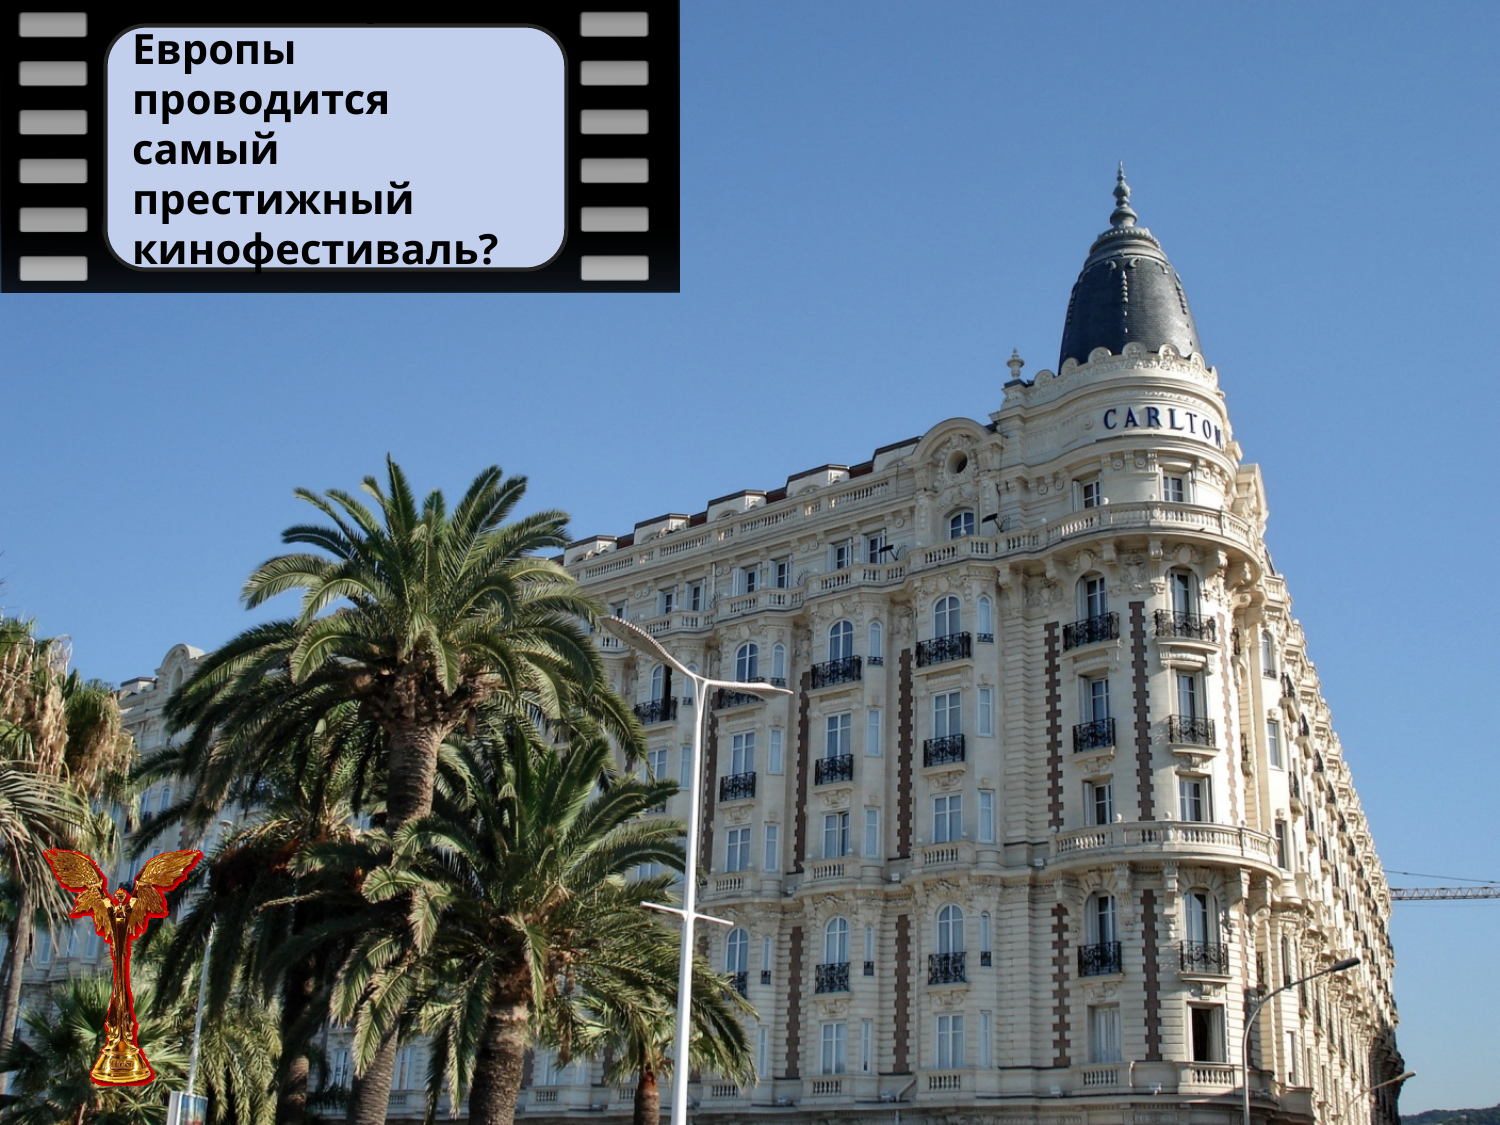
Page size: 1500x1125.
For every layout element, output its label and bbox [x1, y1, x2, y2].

picture [0, 0, 1500, 1125]
text_box [0, 0, 680, 294]
